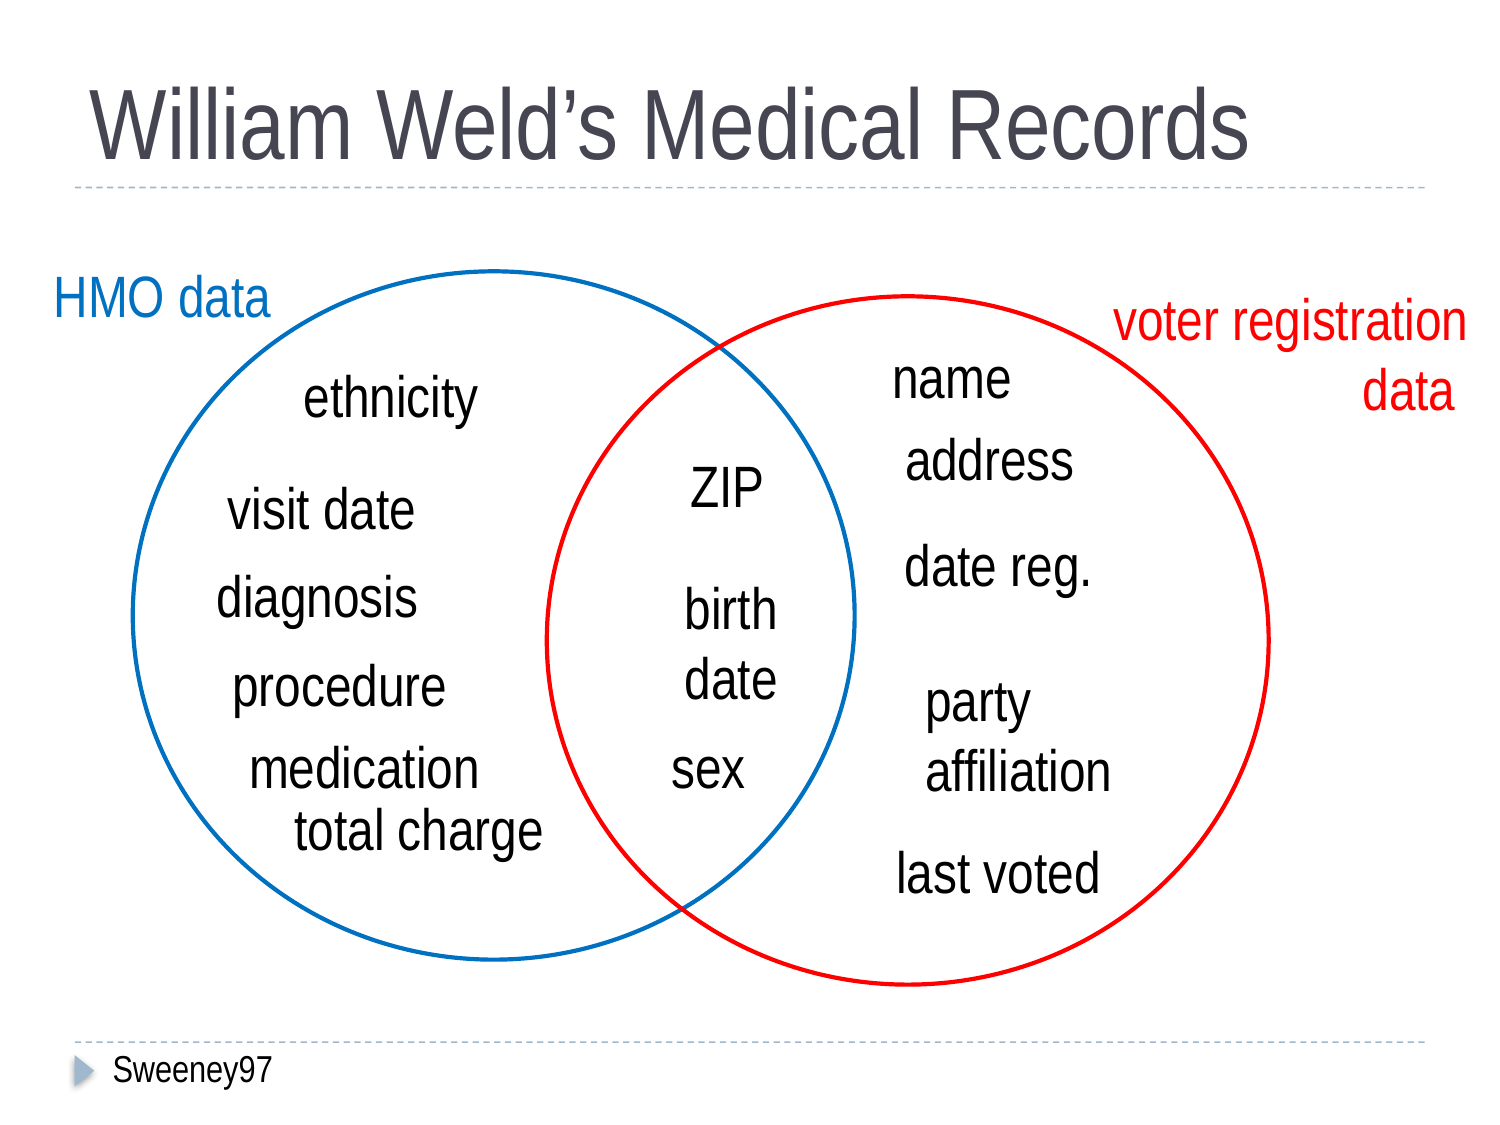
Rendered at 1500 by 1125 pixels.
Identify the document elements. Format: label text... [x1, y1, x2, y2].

text_box [132, 271, 719, 960]
text_box visit date [213, 463, 432, 549]
text_box voter registration data [1098, 274, 1484, 430]
text_box party affiliation [910, 655, 1128, 811]
text_box birth date [670, 563, 793, 719]
text_box total charge [280, 784, 560, 870]
text_box medication [234, 723, 495, 808]
text_box last voted [881, 827, 1116, 913]
text_box Sweeney97 [97, 1037, 288, 1097]
text_box ZIP [675, 441, 780, 527]
text_box ethnicity [288, 351, 494, 437]
text_box sex [656, 722, 761, 808]
text_box procedure [217, 641, 463, 726]
title William Weld’s Medical Records [75, 24, 1425, 188]
text_box [546, 296, 1269, 985]
text_box diagnosis [201, 552, 434, 637]
text_box address [890, 414, 1090, 500]
text_box name [877, 332, 1027, 417]
text_box date reg. [889, 520, 1108, 606]
text_box HMO data [39, 251, 287, 337]
